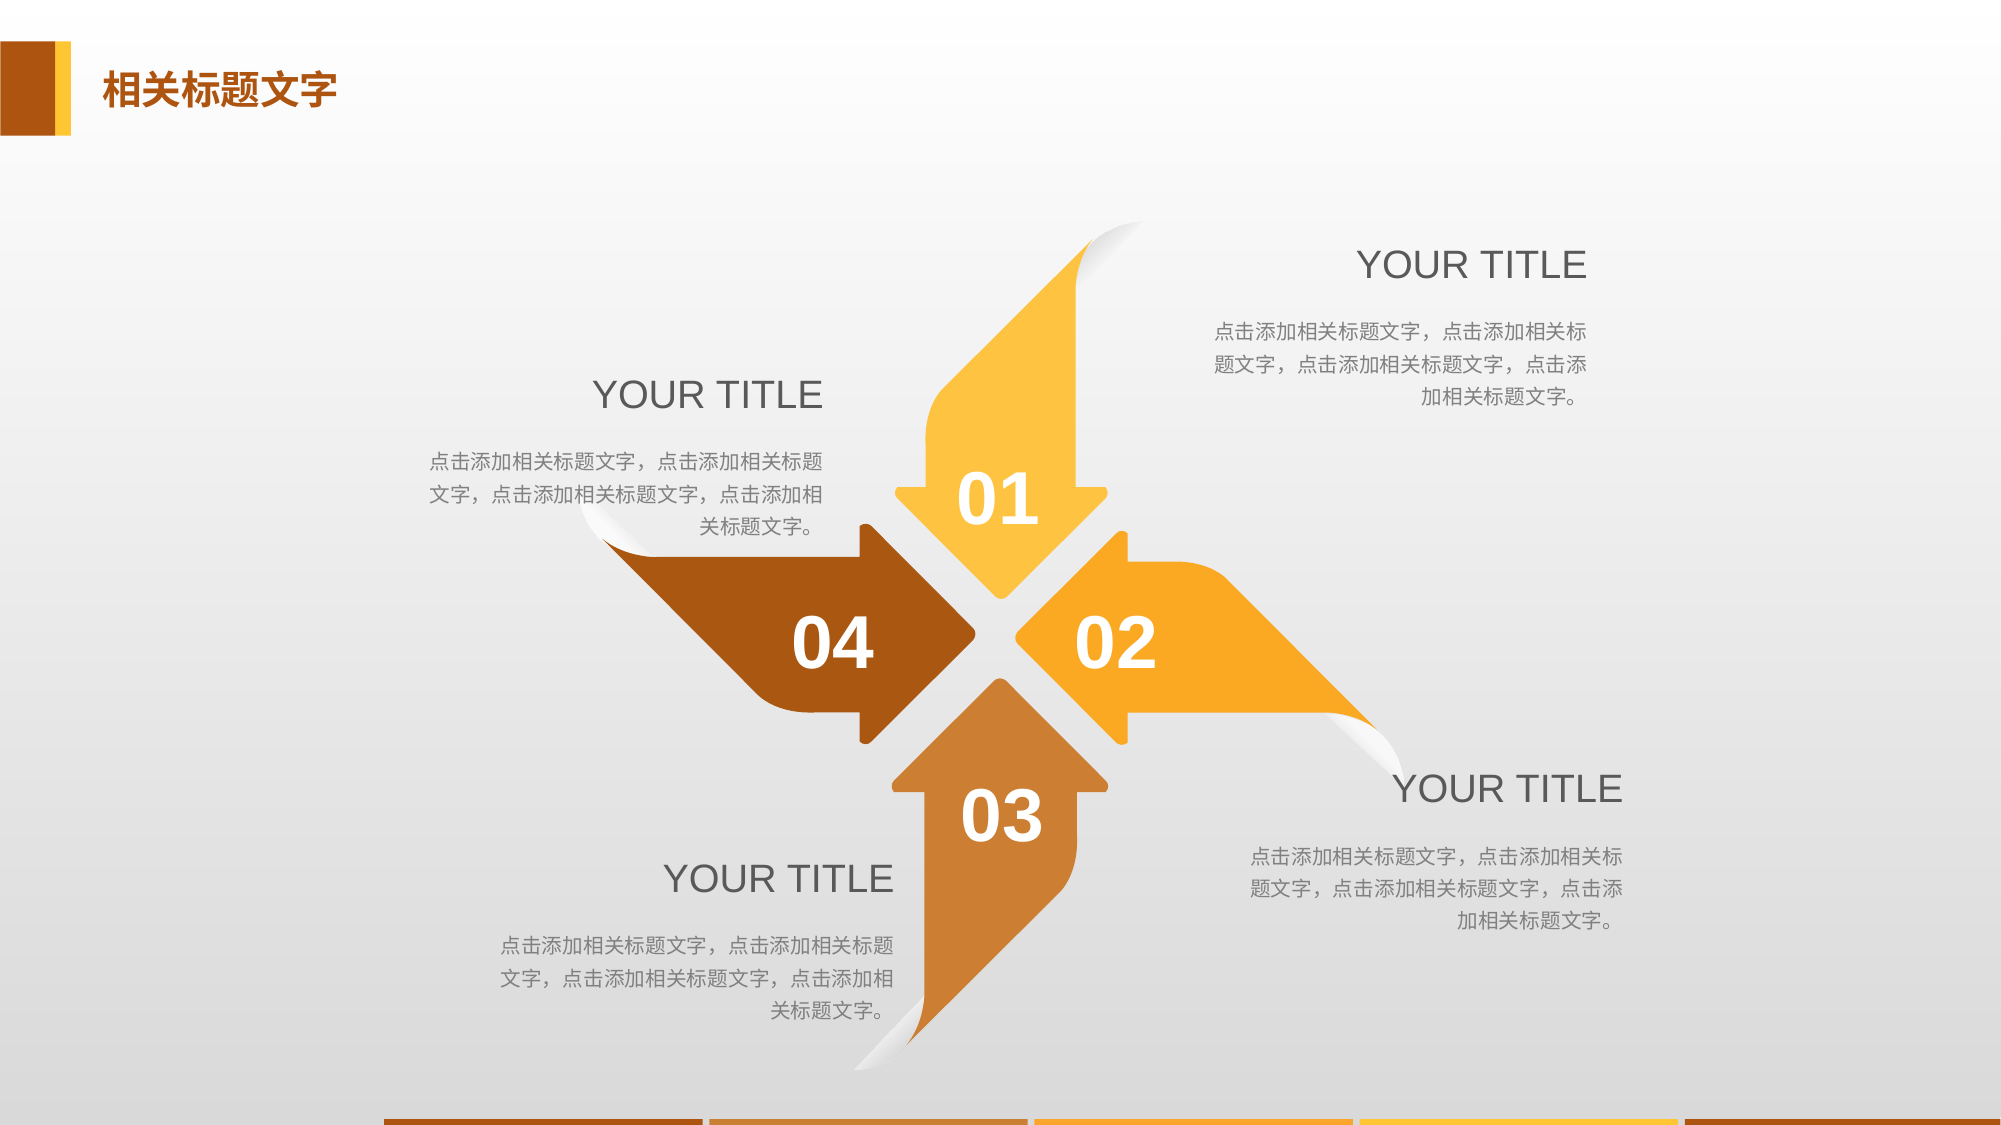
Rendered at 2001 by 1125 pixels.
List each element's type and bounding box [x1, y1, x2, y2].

text_box [0, 41, 2001, 1125]
